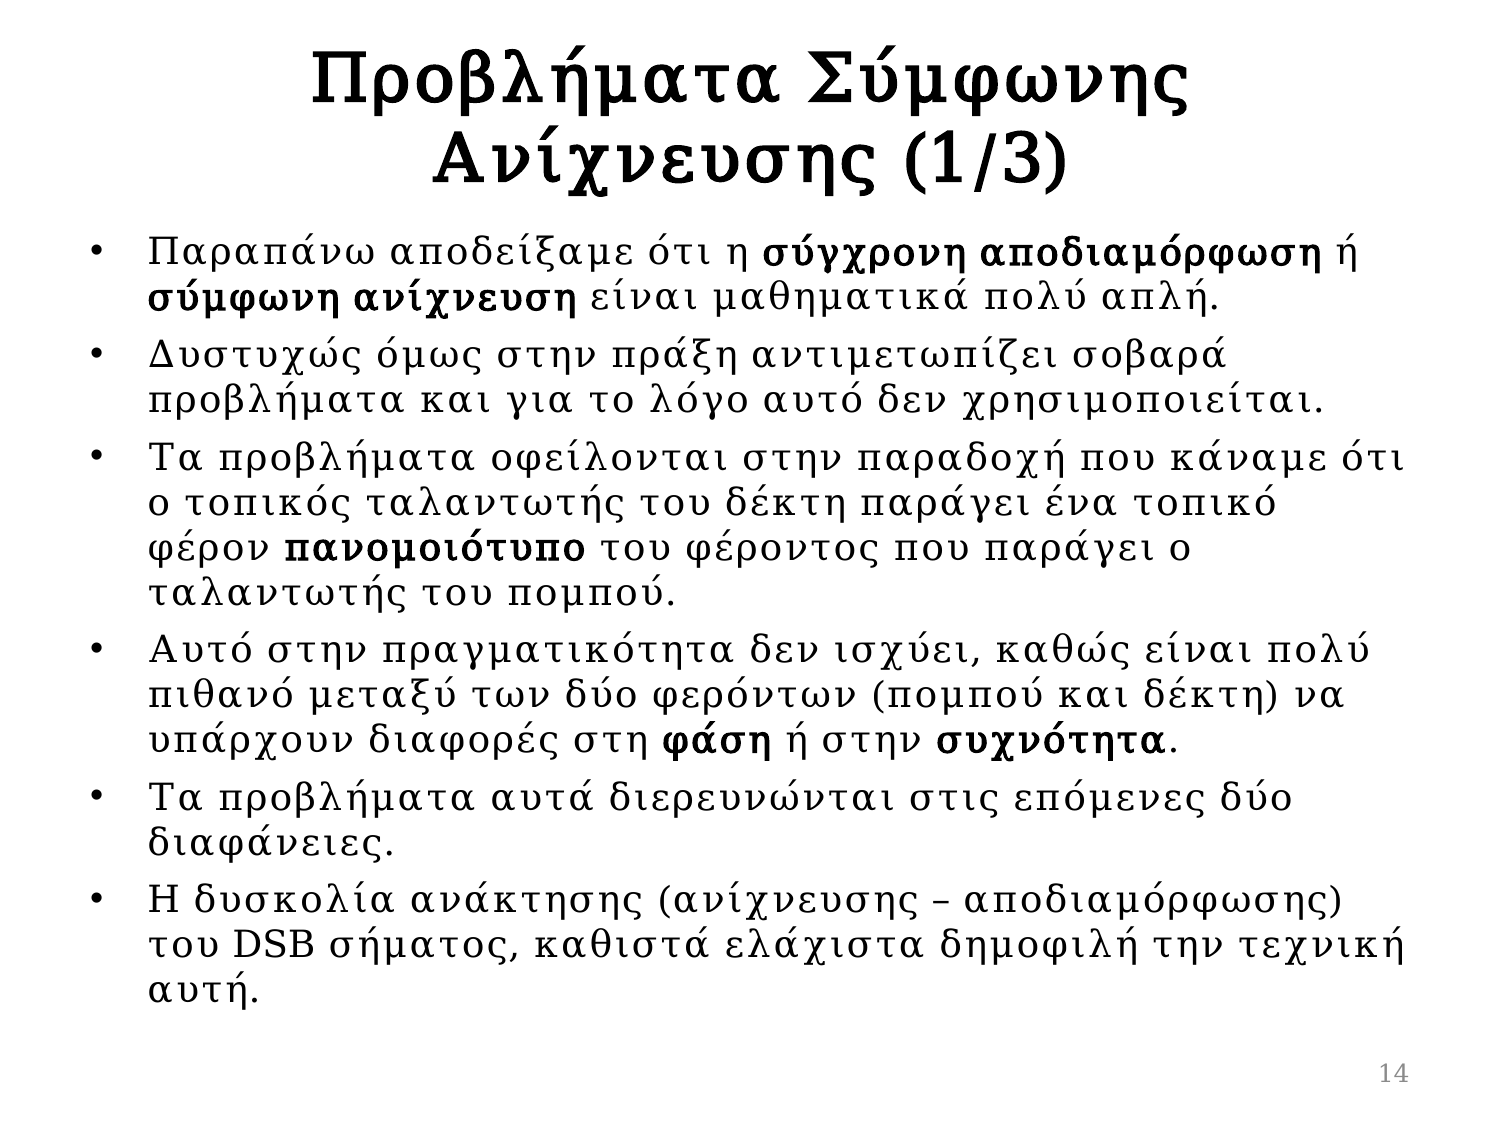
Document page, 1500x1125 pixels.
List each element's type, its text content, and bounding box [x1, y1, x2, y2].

slide_number 14 [1222, 1042, 1425, 1103]
list Παραπάνω αποδείξαμε ότι η σύγχρονη αποδιαμόρφωση ή σύμφωνη ανίχνευση είναι μαθηματικά πολύ απλή. Δυστυχώς όμως στην πράξη αντιμετωπίζει σοβαρά προβλήματα και για το λόγο αυτό δεν χρησιμοποιείται. Τα προβλήματα οφείλονται στην παραδοχή που κάναμε ότι ο τοπικός ταλαντωτής του δέκτη παράγει ένα τοπικό φέρον πανομοιότυπο του φέροντος που παράγει ο ταλαντωτής του πομπού. Αυτό στην πραγματικότητα δεν ισχύει, καθώς είναι πολύ πιθανό μεταξύ των δύο φερόντων (πομπού και δέκτη) να υπάρχουν διαφορές στη φάση ή στην συχνότητα. Τα προβλήματα αυτά διερευνώνται στις επόμενες δύο διαφάνειες. Η δυσκολία ανάκτησης (ανίχνευσης – αποδιαμόρφωσης) του DSB σήματος, καθιστά ελάχιστα δημοφιλή την τεχνική αυτή. [75, 219, 1425, 1035]
title Προβλήματα Σύμφωνης Ανίχνευσης (1/3) [75, 20, 1425, 209]
